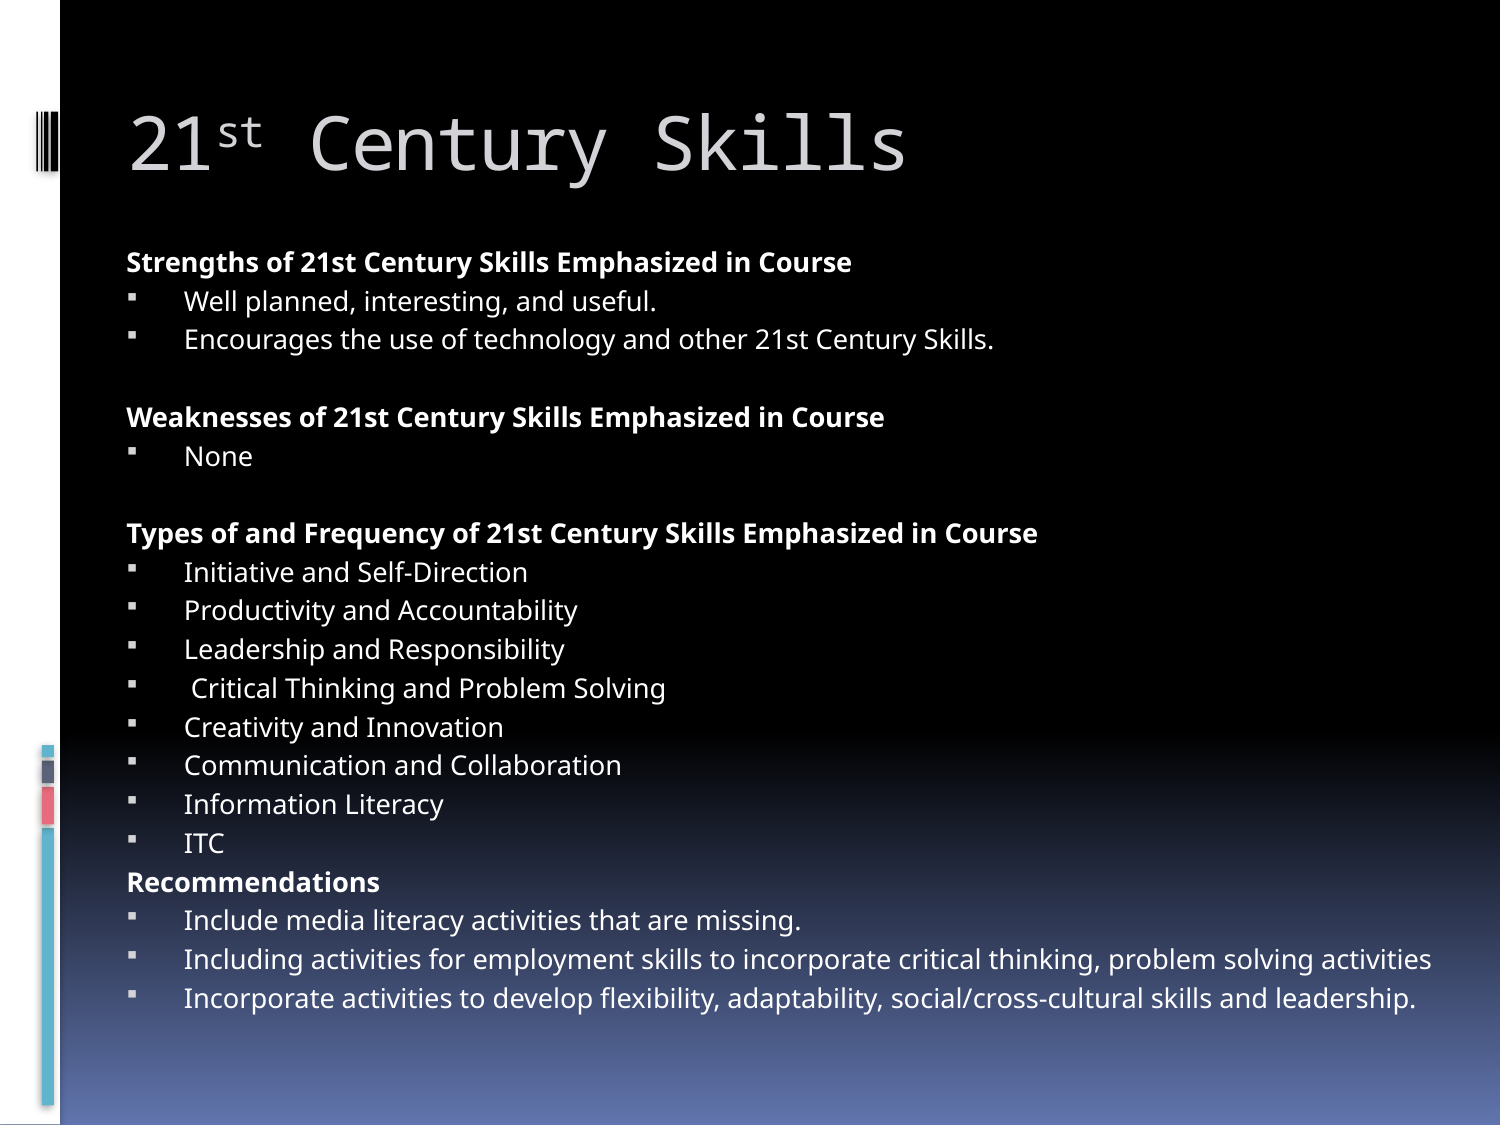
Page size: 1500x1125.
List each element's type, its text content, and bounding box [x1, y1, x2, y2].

title 21st Century Skills [112, 44, 1463, 236]
list Strengths of 21st Century Skills Emphasized in Course Well planned, interesting, and useful. Encourages the use of technology and other 21st Century Skills. Weaknesses of 21st Century Skills Emphasized in Course None Types of and Frequency of 21st Century Skills Emphasized in Course Initiative and Self-Direction Productivity and Accountability Leadership and Responsibility Critical Thinking and Problem Solving Creativity and Innovation Communication and Collaboration Information Literacy ITC Recommendations Include media literacy activities that are missing. Including activities for employment skills to incorporate critical thinking, problem solving activities Incorporate activities to develop flexibility, adaptability, social/cross-cultural skills and leadership. [99, 237, 1450, 1088]
